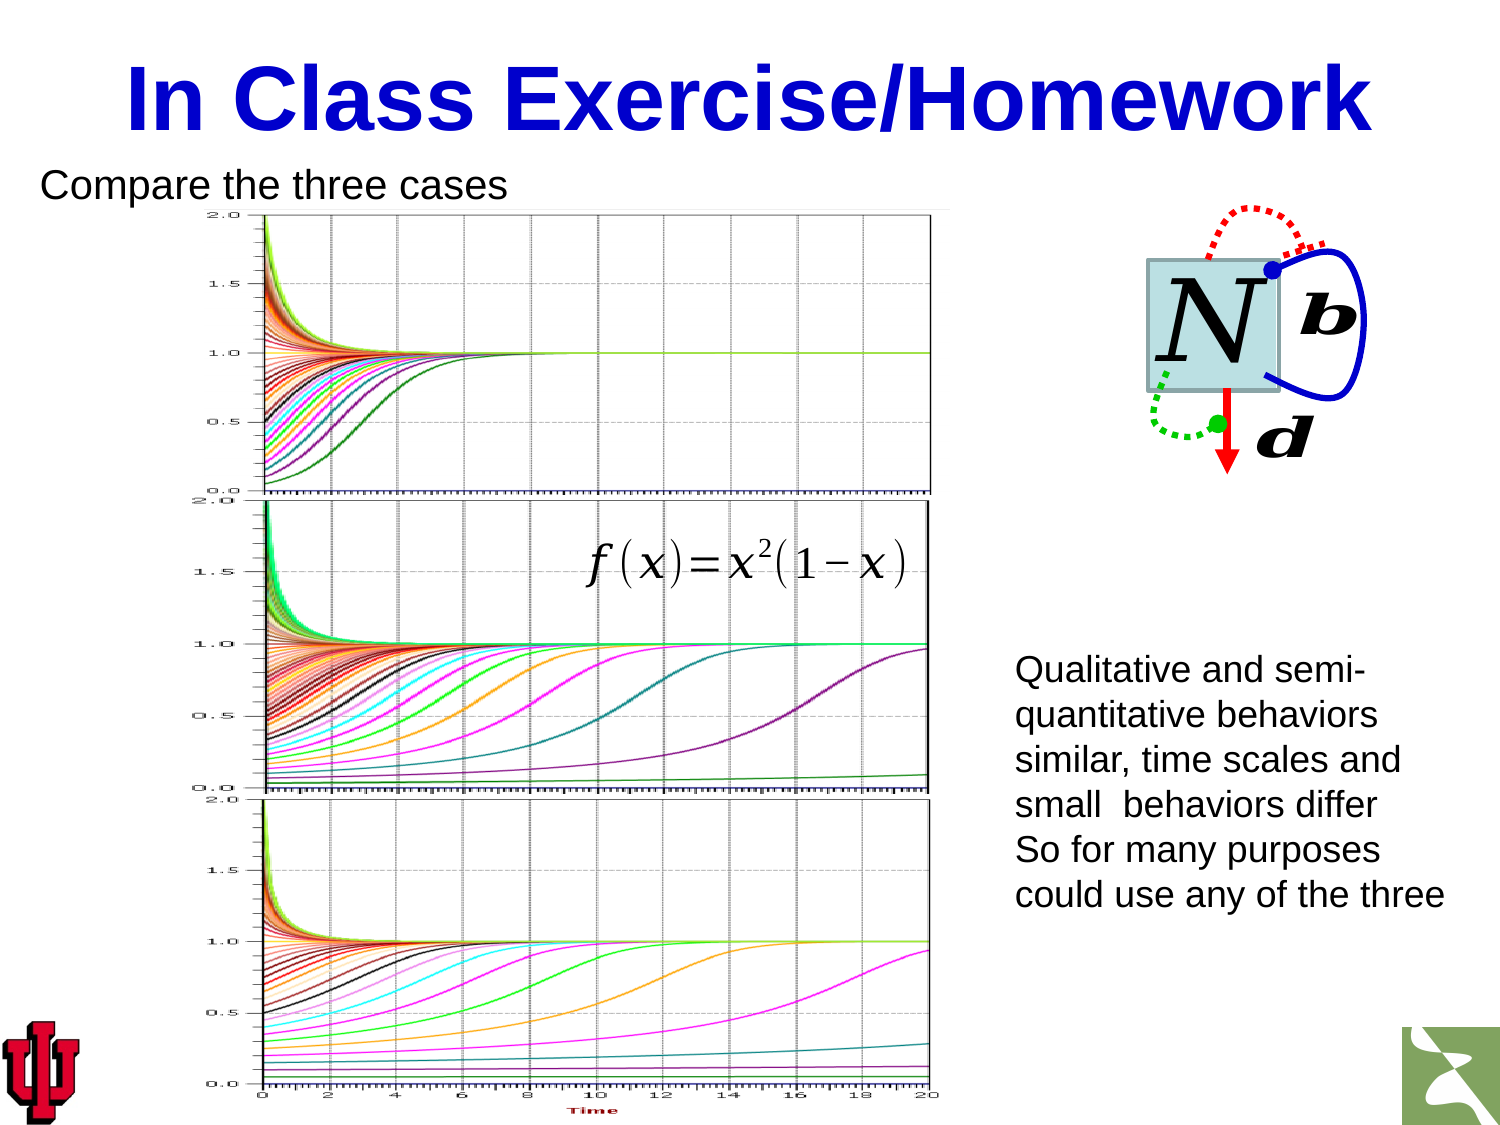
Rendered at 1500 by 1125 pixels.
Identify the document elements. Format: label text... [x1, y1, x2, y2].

picture [183, 209, 958, 1120]
picture [1402, 1027, 1500, 1125]
picture [0, 1020, 80, 1125]
text_box Compare the three cases [24, 149, 913, 215]
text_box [1149, 207, 1365, 475]
title In Class Exercise/Homework [0, 0, 1500, 188]
